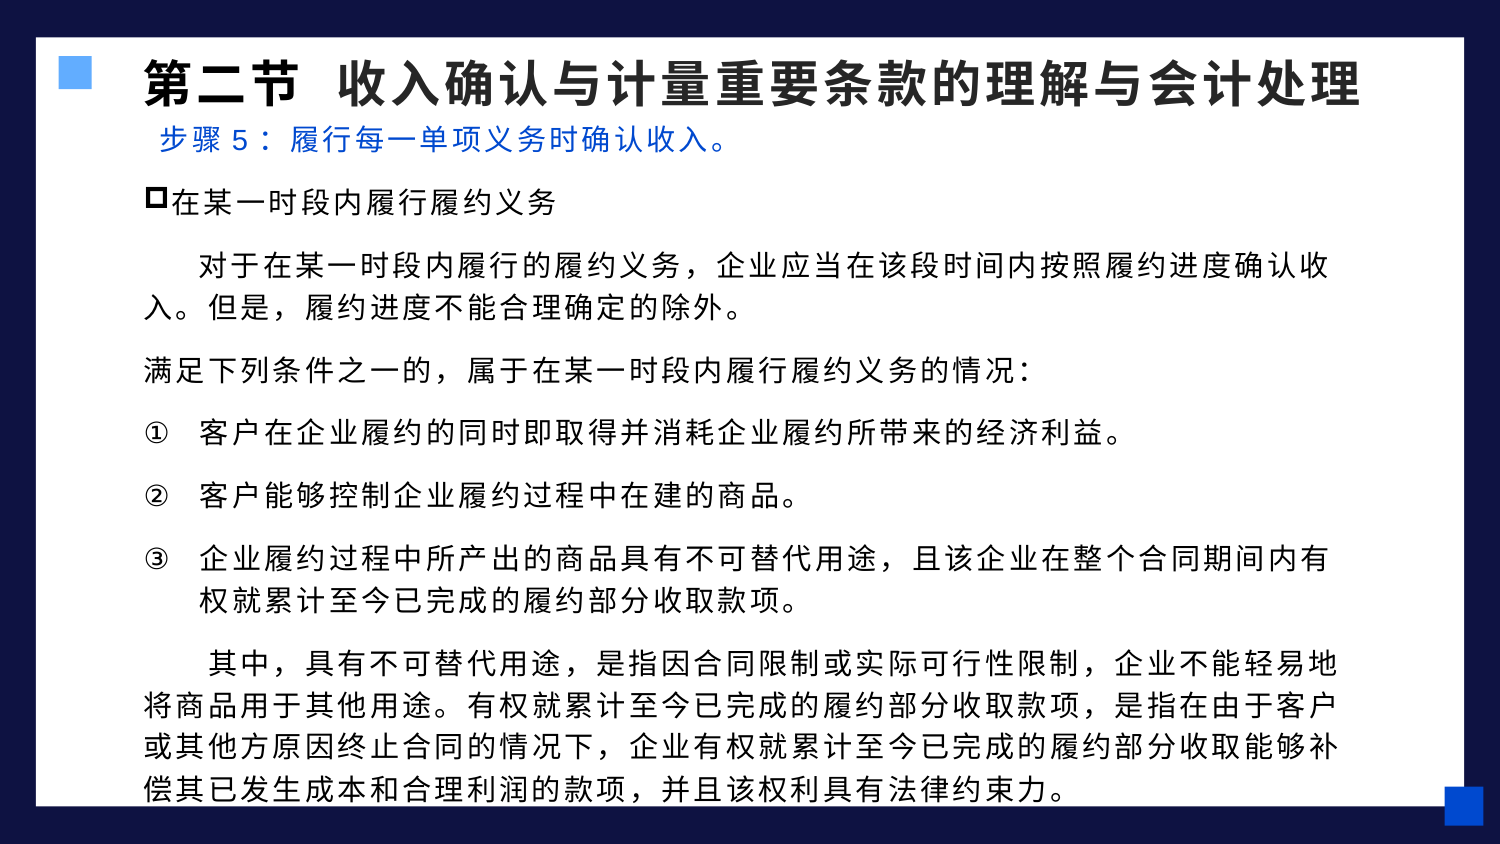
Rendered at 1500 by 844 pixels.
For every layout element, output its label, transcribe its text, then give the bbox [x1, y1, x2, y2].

list 步骤5：履行每一单项义务时确认收入。 在某一时段内履行履约义务 对于在某一时段内履行的履约义务，企业应当在该段时间内按照履约进度确认收入。但是，履约进度不能合理确定的除外。 满足下列条件之一的，属于在某一时段内履行履约义务的情况： 客户在企业履约的同时即取得并消耗企业履约所带来的经济利益。 客户能够控制企业履约过程中在建的商品。 企业履约过程中所产出的商品具有不可替代用途，且该企业在整个合同期间内有权就累计至今已完成的履约部分收取款项。 其中，具有不可替代用途，是指因合同限制或实际可行性限制，企业不能轻易地将商品用于其他用途。有权就累计至今已完成的履约部分收取款项，是指在由于客户或其他方原因终止合同的情况下，企业有权就累计至今已完成的履约部分收取能够补偿其已发生成本和合理利润的款项，并且该权利具有法律约束力。 [126, 122, 1374, 539]
text_box 第二节 收入确认与计量重要条款的理解与会计处理 [99, 32, 1400, 122]
